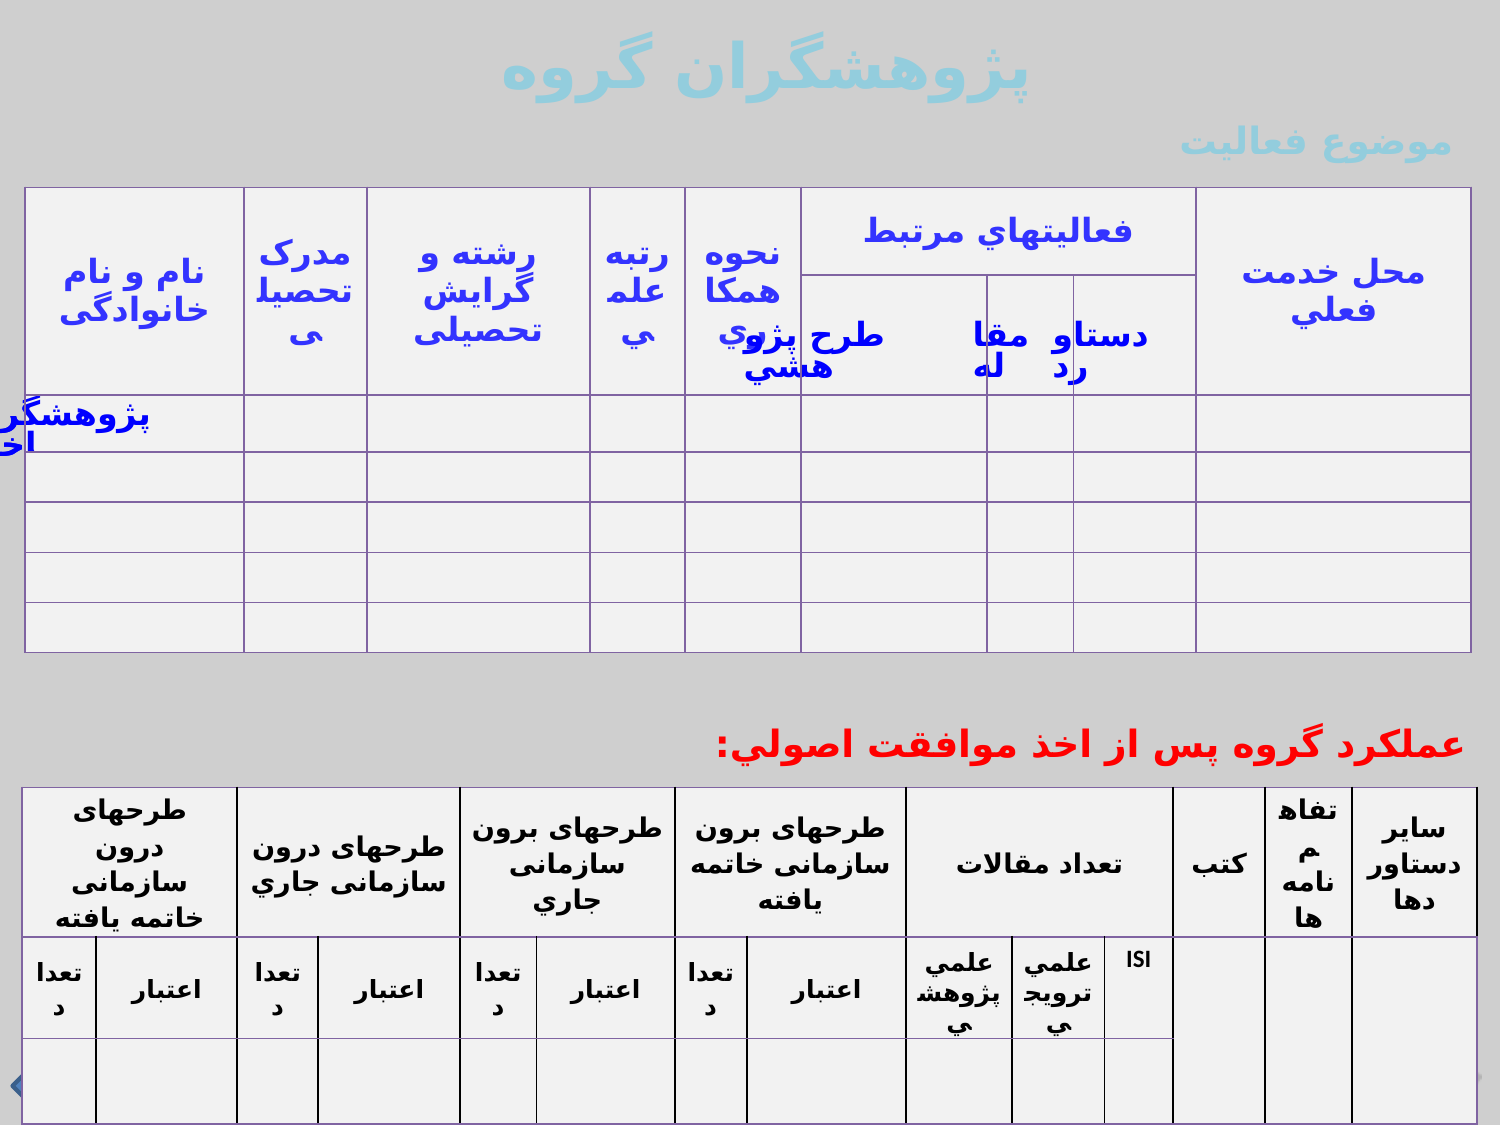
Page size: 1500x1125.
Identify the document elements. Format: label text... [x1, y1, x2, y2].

table_cell [1266, 938, 1351, 1123]
text_box [0, 0, 1500, 1125]
table_cell تعداد [23, 938, 95, 1038]
table_cell [591, 553, 684, 602]
table_cell علمي ترويجي [1013, 938, 1104, 1038]
table_cell [26, 553, 243, 602]
table_header نحوه همكاري [686, 188, 800, 394]
table_cell [591, 396, 684, 451]
table_header كتب [1174, 788, 1264, 936]
table_header نام و نام خانوادگی [26, 188, 243, 394]
table_cell [591, 603, 684, 652]
table_cell [368, 603, 589, 652]
table_cell [1013, 1039, 1104, 1123]
table_cell [988, 503, 1073, 552]
table_header طرحهای برون سازمانی جاري [461, 788, 674, 936]
table_cell [748, 1039, 905, 1123]
table_cell [802, 396, 986, 451]
table_cell [676, 1039, 746, 1123]
table_cell [988, 396, 1073, 451]
table_cell تعداد [238, 938, 317, 1038]
table_header فعاليتهاي مرتبط [802, 188, 1195, 274]
text_box موضوع فعاليت [199, 109, 1468, 170]
table_cell [97, 1039, 236, 1123]
table_cell [686, 396, 800, 451]
table_cell پژوهشگر شاخص [26, 396, 243, 451]
table_cell [245, 603, 366, 652]
table_cell [368, 553, 589, 602]
table_cell [1197, 396, 1470, 451]
table_cell [26, 453, 243, 501]
table_cell [1074, 396, 1195, 451]
table_cell [802, 553, 986, 602]
table_cell [1074, 603, 1195, 652]
table_cell اعتبار [748, 938, 905, 1038]
table_cell طرح پژوهشي [802, 276, 986, 394]
table_cell [802, 603, 986, 652]
table_cell تعداد [461, 938, 536, 1038]
table_cell [461, 1039, 536, 1123]
table_cell [591, 503, 684, 552]
table_cell [245, 553, 366, 602]
table_cell [591, 453, 684, 501]
table_header طرحهای برون سازمانی خاتمه يافته [676, 788, 905, 936]
table_cell [802, 453, 986, 501]
table_cell اعتبار [97, 938, 236, 1038]
table_cell [686, 553, 800, 602]
table_header طرحهای درون سازمانی جاري [238, 788, 459, 936]
table_cell [1074, 453, 1195, 501]
table_cell علمي پژوهشي [907, 938, 1011, 1038]
text_box [10, 1074, 21, 1098]
table_cell [1197, 453, 1470, 501]
table_header رتبه علمي [591, 188, 684, 394]
table_cell [988, 453, 1073, 501]
table_cell [1197, 553, 1470, 602]
text_box پژوهشگران گروه [61, 18, 1474, 109]
table_cell [1353, 938, 1476, 1123]
table_cell مقاله [988, 276, 1073, 394]
table_header محل خدمت فعلي [1197, 188, 1470, 394]
table_cell [988, 553, 1073, 602]
table_cell [238, 1039, 317, 1123]
table_cell [802, 503, 986, 552]
table_cell [1074, 503, 1195, 552]
table_header رشته و گرایش تحصیلی [368, 188, 589, 394]
table_cell [686, 453, 800, 501]
table_header طرحهای درون سازمانی خاتمه یافته [23, 788, 236, 936]
table_cell [686, 503, 800, 552]
table_cell ISI [1105, 938, 1172, 1038]
table_cell [1074, 553, 1195, 602]
table_header تعداد مقالات [907, 788, 1172, 936]
table_cell [368, 503, 589, 552]
table_cell [245, 396, 366, 451]
table_cell [1197, 603, 1470, 652]
table_cell [368, 396, 589, 451]
table_header تفاهم نامه ها [1266, 788, 1351, 936]
table_cell [23, 1039, 95, 1123]
table_cell [319, 1039, 459, 1123]
table_cell اعتبار [319, 938, 459, 1038]
table_cell [26, 503, 243, 552]
table_header ساير دستاوردها [1353, 788, 1476, 936]
table_cell [245, 503, 366, 552]
table_cell [537, 1039, 674, 1123]
text_box عملكرد گروه پس از اخذ موافقت اصولي: [24, 712, 1482, 773]
table_cell [368, 453, 589, 501]
table_cell [245, 453, 366, 501]
table_cell [907, 1039, 1011, 1123]
table_cell [988, 603, 1073, 652]
table_cell اعتبار [537, 938, 674, 1038]
table_cell [686, 603, 800, 652]
table_cell [26, 603, 243, 652]
table_cell [1197, 503, 1470, 552]
table_cell دستاورد [1074, 276, 1195, 394]
picture [1399, 1037, 1482, 1119]
table_cell [1105, 1039, 1172, 1123]
table_header مدرک تحصیلی [245, 188, 366, 394]
table_cell تعداد [676, 938, 746, 1038]
table_cell [1174, 938, 1264, 1123]
